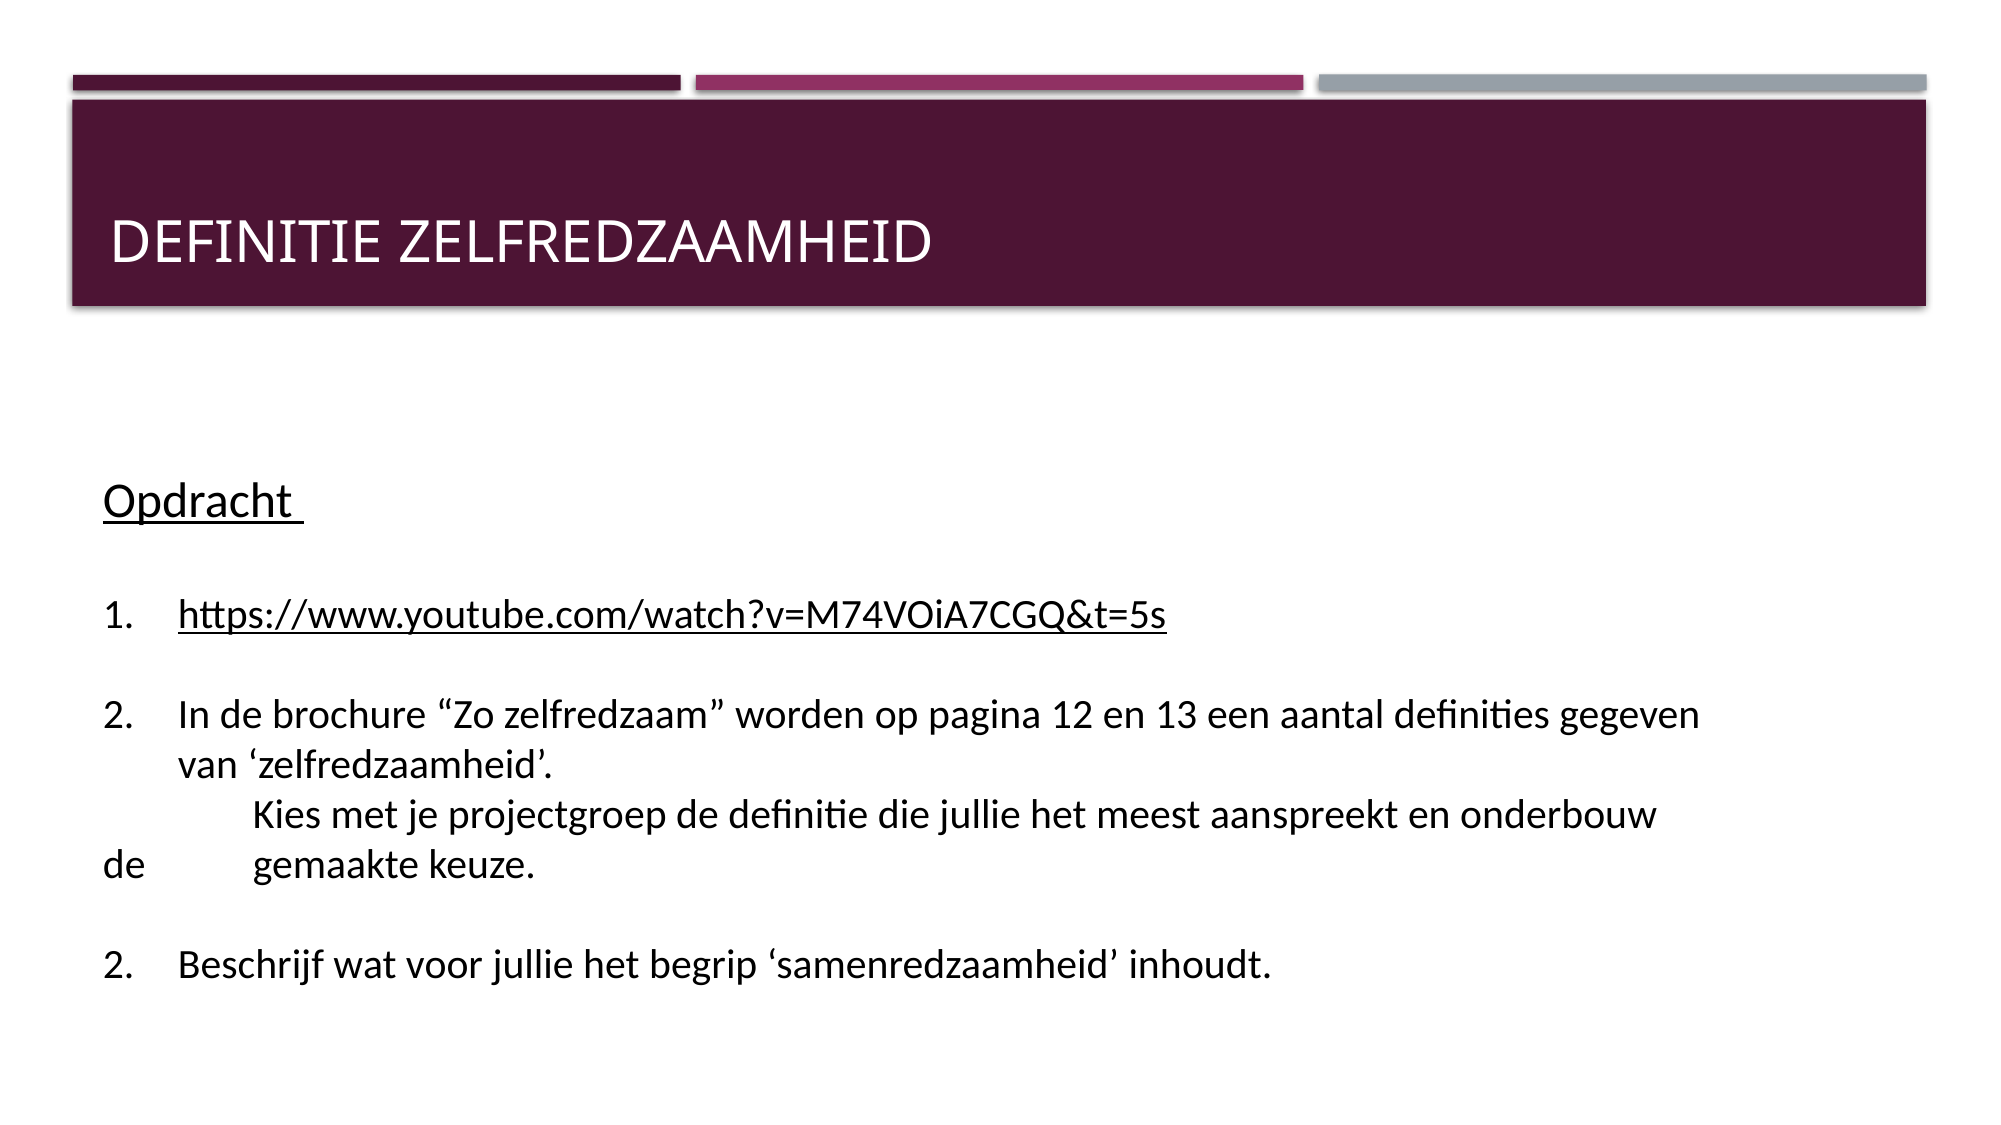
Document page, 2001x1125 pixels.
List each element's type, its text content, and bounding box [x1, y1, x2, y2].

text_box Opdracht https://www.youtube.com/watch?v=M74VOiA7CGQ&t=5s In de brochure “Zo zelfredzaam” worden op pagina 12 en 13 een aantal definities gegeven van ‘zelfredzaamheid’. Kies met je projectgroep de definitie die jullie het meest aanspreekt en onderbouw de gemaakte keuze. Beschrijf wat voor jullie het begrip ‘samenredzaamheid’ inhoudt. [88, 459, 1721, 1095]
title Definitie zelfredzaamheid [94, 119, 1904, 282]
